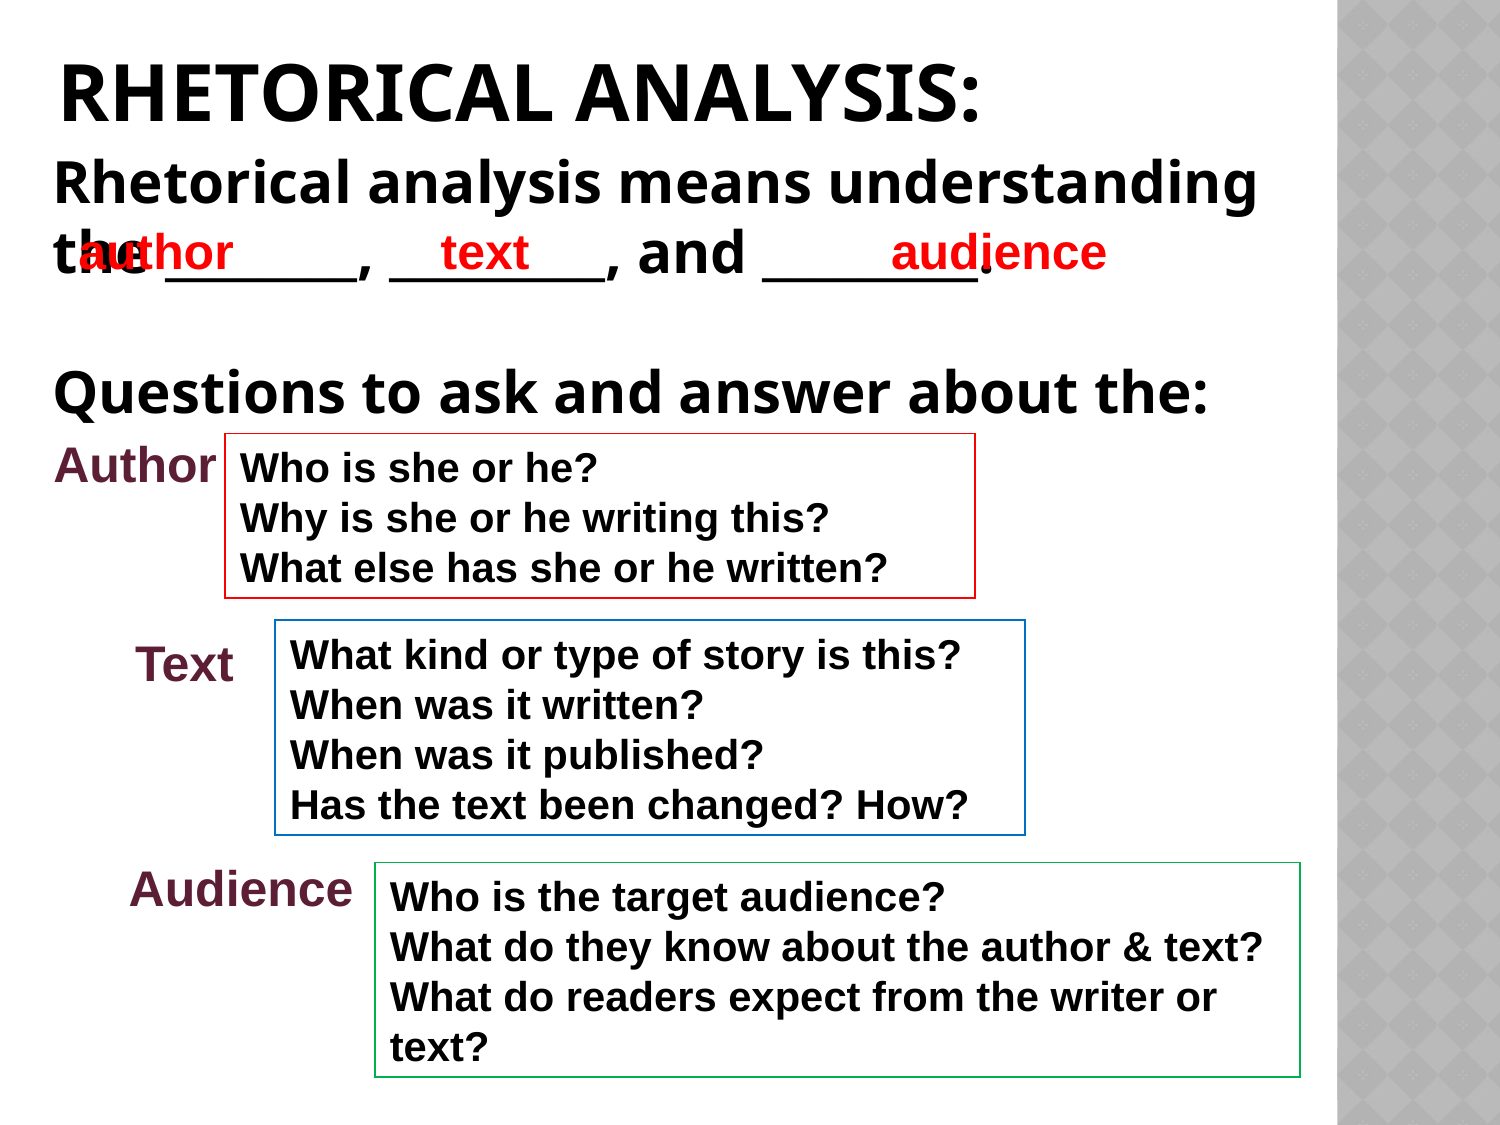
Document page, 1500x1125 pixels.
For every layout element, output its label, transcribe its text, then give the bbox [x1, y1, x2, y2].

text_box audience [876, 212, 1123, 288]
text_box Audience [113, 849, 369, 924]
text_box Text [120, 624, 249, 699]
text_box What kind or type of story is this? When was it written? When was it published? Has the text been changed? How? [274, 620, 1025, 836]
text_box Who is she or he? Why is she or he writing this? What else has she or he written? [224, 433, 975, 599]
text_box Author [38, 424, 232, 500]
text_box Who is the target audience? What do they know about the author & text? What do readers expect from the writer or text? [375, 862, 1300, 1078]
title Rhetorical analysis: [50, 24, 1238, 137]
text_box text [425, 212, 545, 288]
text_box author [63, 212, 249, 288]
text_box Rhetorical analysis means understanding the ________, _________, and _________. Questions to ask and answer about the: [37, 137, 1300, 503]
